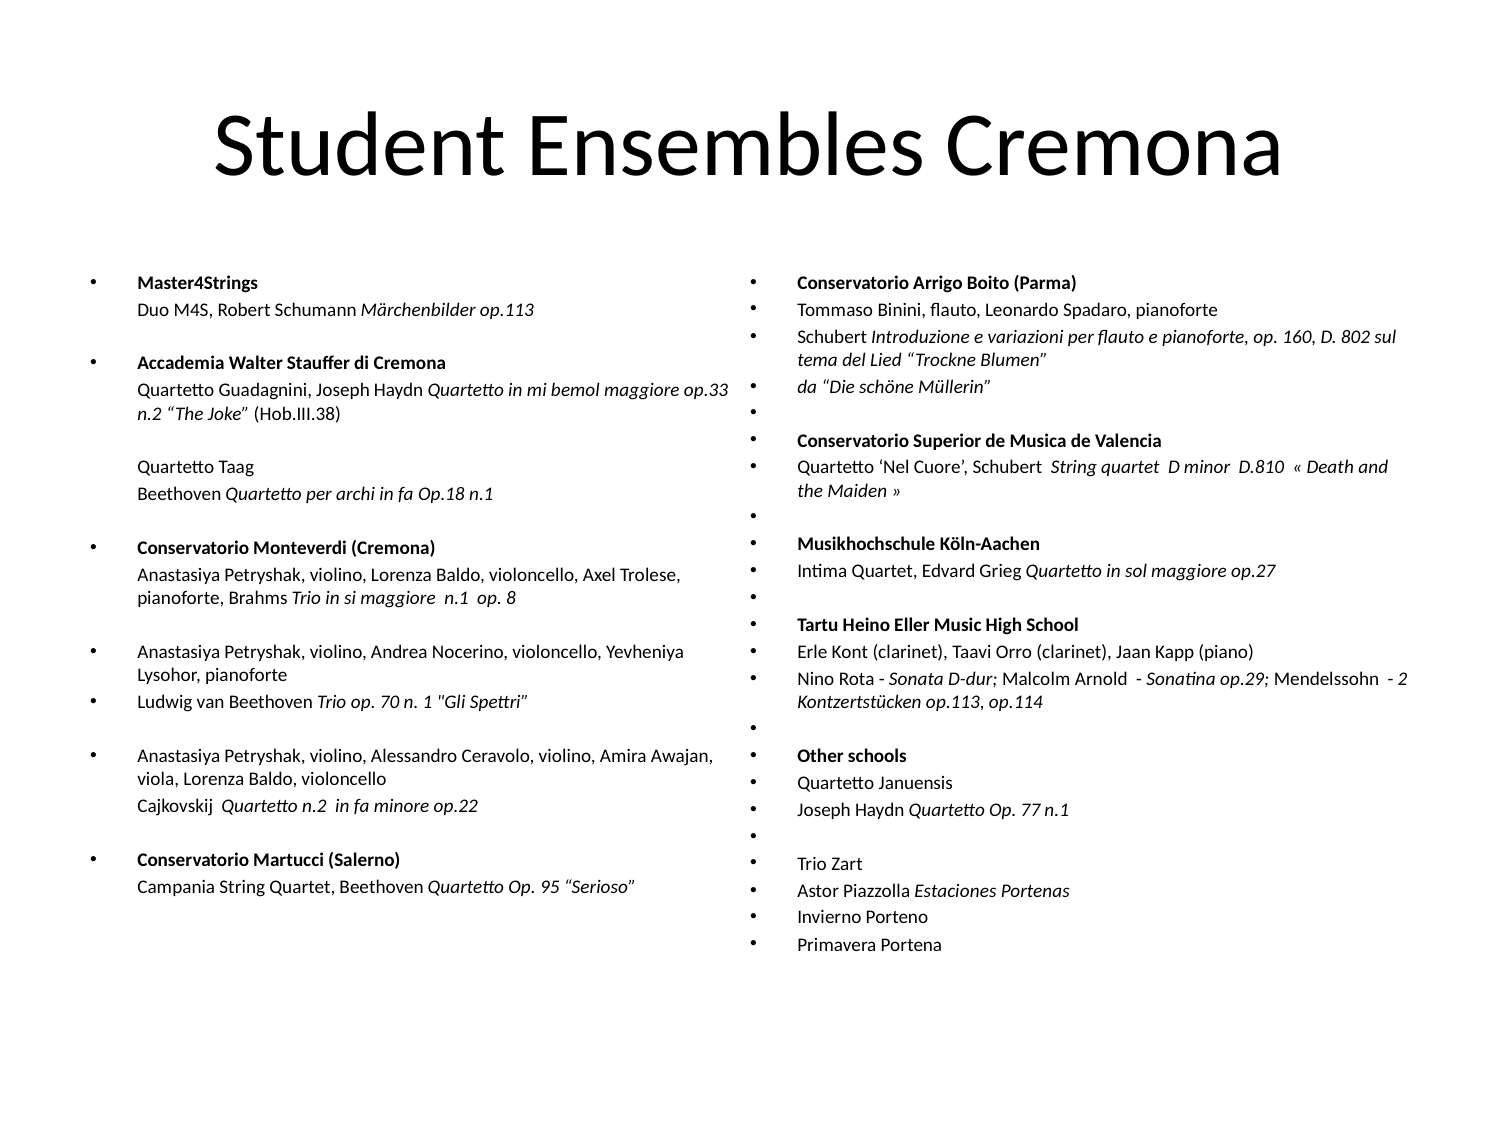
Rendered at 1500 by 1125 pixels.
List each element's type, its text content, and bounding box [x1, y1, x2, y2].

title Student Ensembles Cremona [75, 45, 1425, 233]
list Master4Strings Duo M4S, Robert Schumann Märchenbilder op.113 Accademia Walter Stauffer di Cremona Quartetto Guadagnini, Joseph Haydn Quartetto in mi bemol maggiore op.33 n.2 “The Joke” (Hob.III.38) Quartetto Taag Beethoven Quartetto per archi in fa Op.18 n.1 Conservatorio Monteverdi (Cremona) Anastasiya Petryshak, violino, Lorenza Baldo, violoncello, Axel Trolese, pianoforte, Brahms Trio in si maggiore n.1 op. 8 Anastasiya Petryshak, violino, Andrea Nocerino, violoncello, Yevheniya Lysohor, pianoforte Ludwig van Beethoven Trio op. 70 n. 1 "Gli Spettri” Anastasiya Petryshak, violino, Alessandro Ceravolo, violino, Amira Awajan, viola, Lorenza Baldo, violoncello Cajkovskij Quartetto n.2 in fa minore op.22 Conservatorio Martucci (Salerno) Campania String Quartet, Beethoven Quartetto Op. 95 “Serioso” Conservatorio Arrigo Boito (Parma) Tommaso Binini, flauto, Leonardo Spadaro, pianoforte Schubert Introduzione e variazioni per flauto e pianoforte, op. 160, D. 802 sul tema del Lied “Trockne Blumen” da “Die schöne Müllerin” Conservatorio Superior de Musica de Valencia Quartetto ‘Nel Cuore’, Schubert String quartet D minor D.810 « Death and the Maiden » Musikhochschule Köln-Aachen Intima Quartet, Edvard Grieg Quartetto in sol maggiore op.27 Tartu Heino Eller Music High School Erle Kont (clarinet), Taavi Orro (clarinet), Jaan Kapp (piano) Nino Rota - Sonata D-dur; Malcolm Arnold - Sonatina op.29; Mendelssohn - 2 Kontzertstücken op.113, op.114 Other schools Quartetto Januensis Joseph Haydn Quartetto Op. 77 n.1 Trio Zart Astor Piazzolla Estaciones Portenas Invierno Porteno Primavera Portena [75, 262, 1425, 1005]
